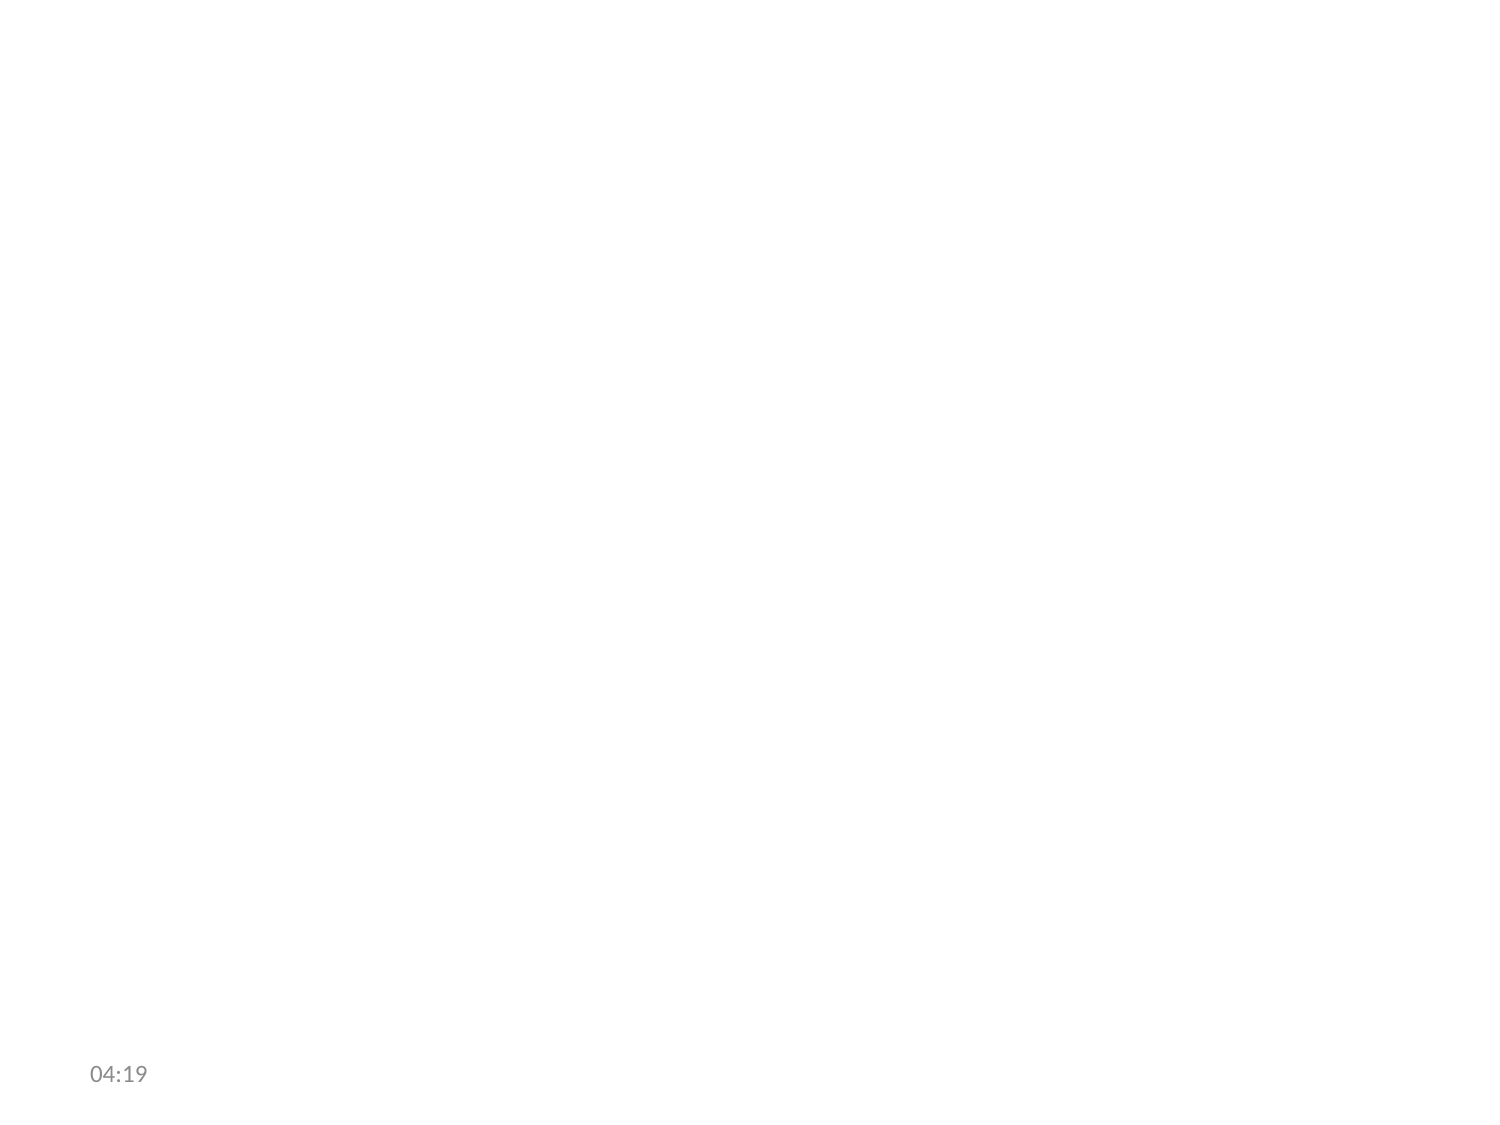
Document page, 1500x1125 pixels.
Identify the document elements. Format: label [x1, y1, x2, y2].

slide_number [75, 1042, 425, 1103]
